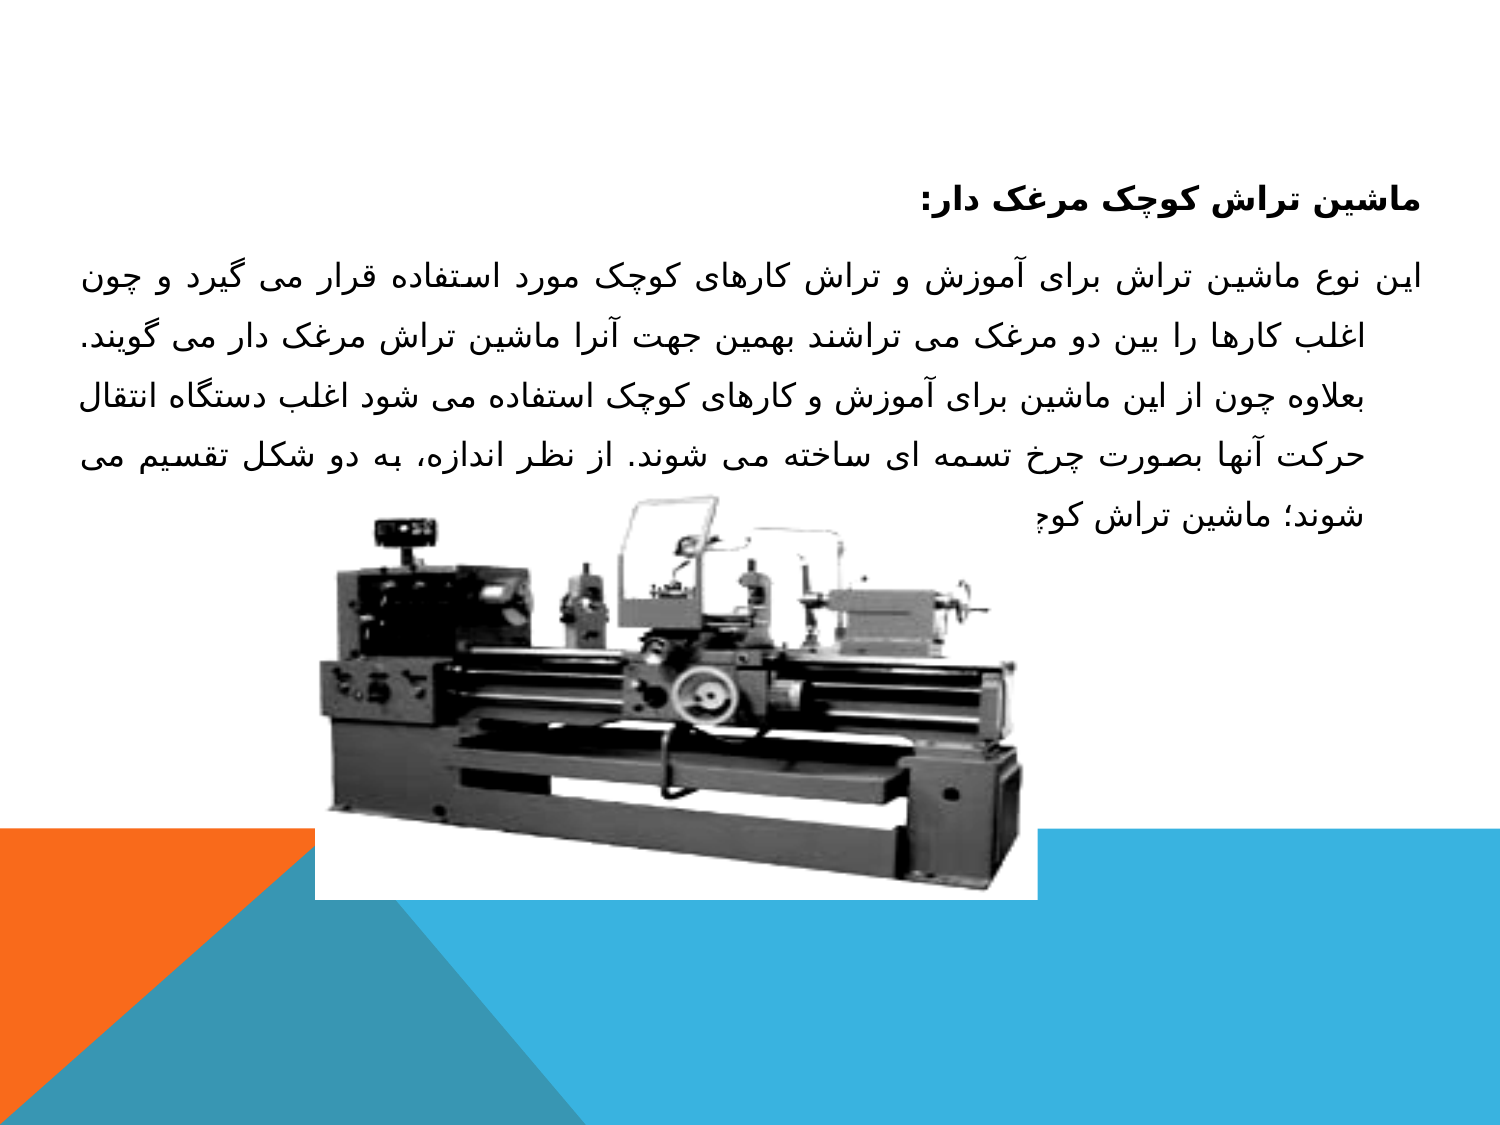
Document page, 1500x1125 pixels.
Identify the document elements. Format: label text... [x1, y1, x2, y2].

picture [312, 487, 1038, 901]
list ماشین تراش کوچک مرغک دار: این نوع ماشین تراش برای آموزش و تراش کارهای کوچک مورد استفاده قرار می گیرد و چون اغلب کارها را بین دو مرغک می تراشند بهمین جهت آنرا ماشین تراش مرغک دار می گویند. بعلاوه چون از این ماشین برای آموزش و کارهای کوچک استفاده می شود اغلب دستگاه انتقال حرکت آنها بصورت چرخ تسمه ای ساخته می شوند. از نظر اندازه، به دو شکل تقسیم می شوند؛ ماشین تراش کوچک رومیزی و ماشین تراش کوچک پایه دار. [62, 149, 1438, 800]
